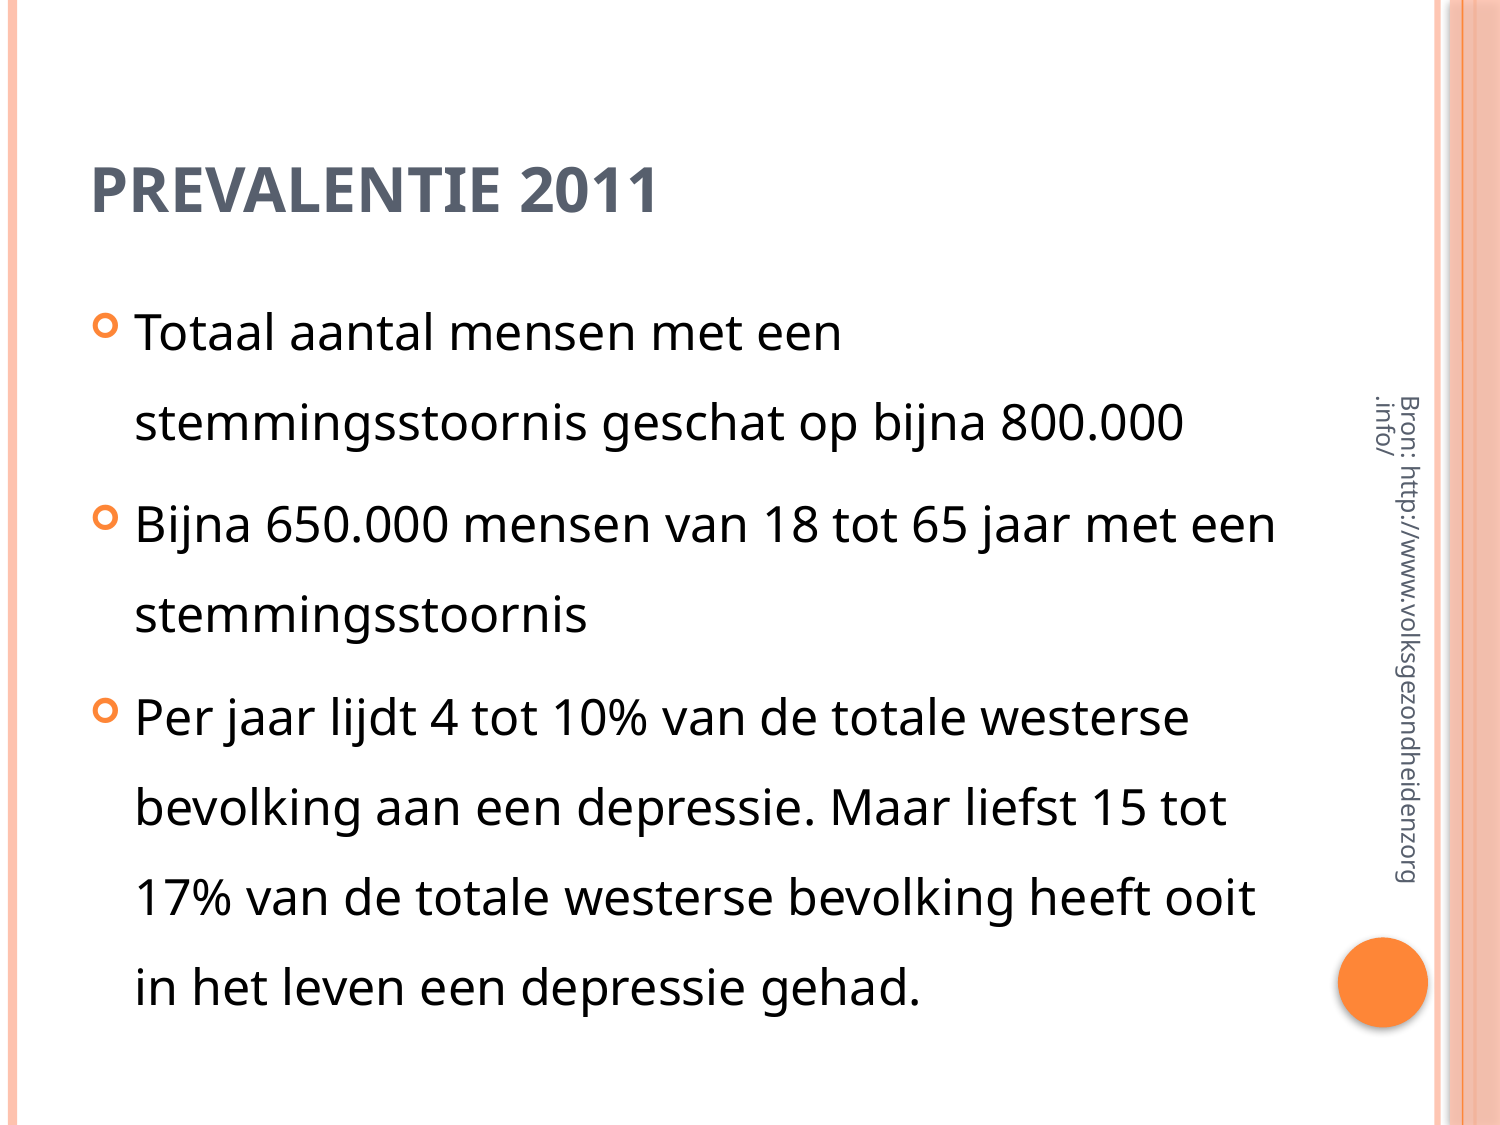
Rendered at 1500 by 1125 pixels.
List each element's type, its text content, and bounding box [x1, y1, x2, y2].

footer Bron: http://www.volksgezondheidenzorg.info/ [1379, 380, 1440, 906]
title Prevalentie 2011 [75, 45, 1300, 233]
list Totaal aantal mensen met een stemmingsstoornis geschat op bijna 800.000 Bijna 650.000 mensen van 18 tot 65 jaar met een stemmingsstoornis Per jaar lijdt 4 tot 10% van de totale westerse bevolking aan een depressie. Maar liefst 15 tot 17% van de totale westerse bevolking heeft ooit in het leven een depressie gehad. [75, 262, 1300, 1062]
